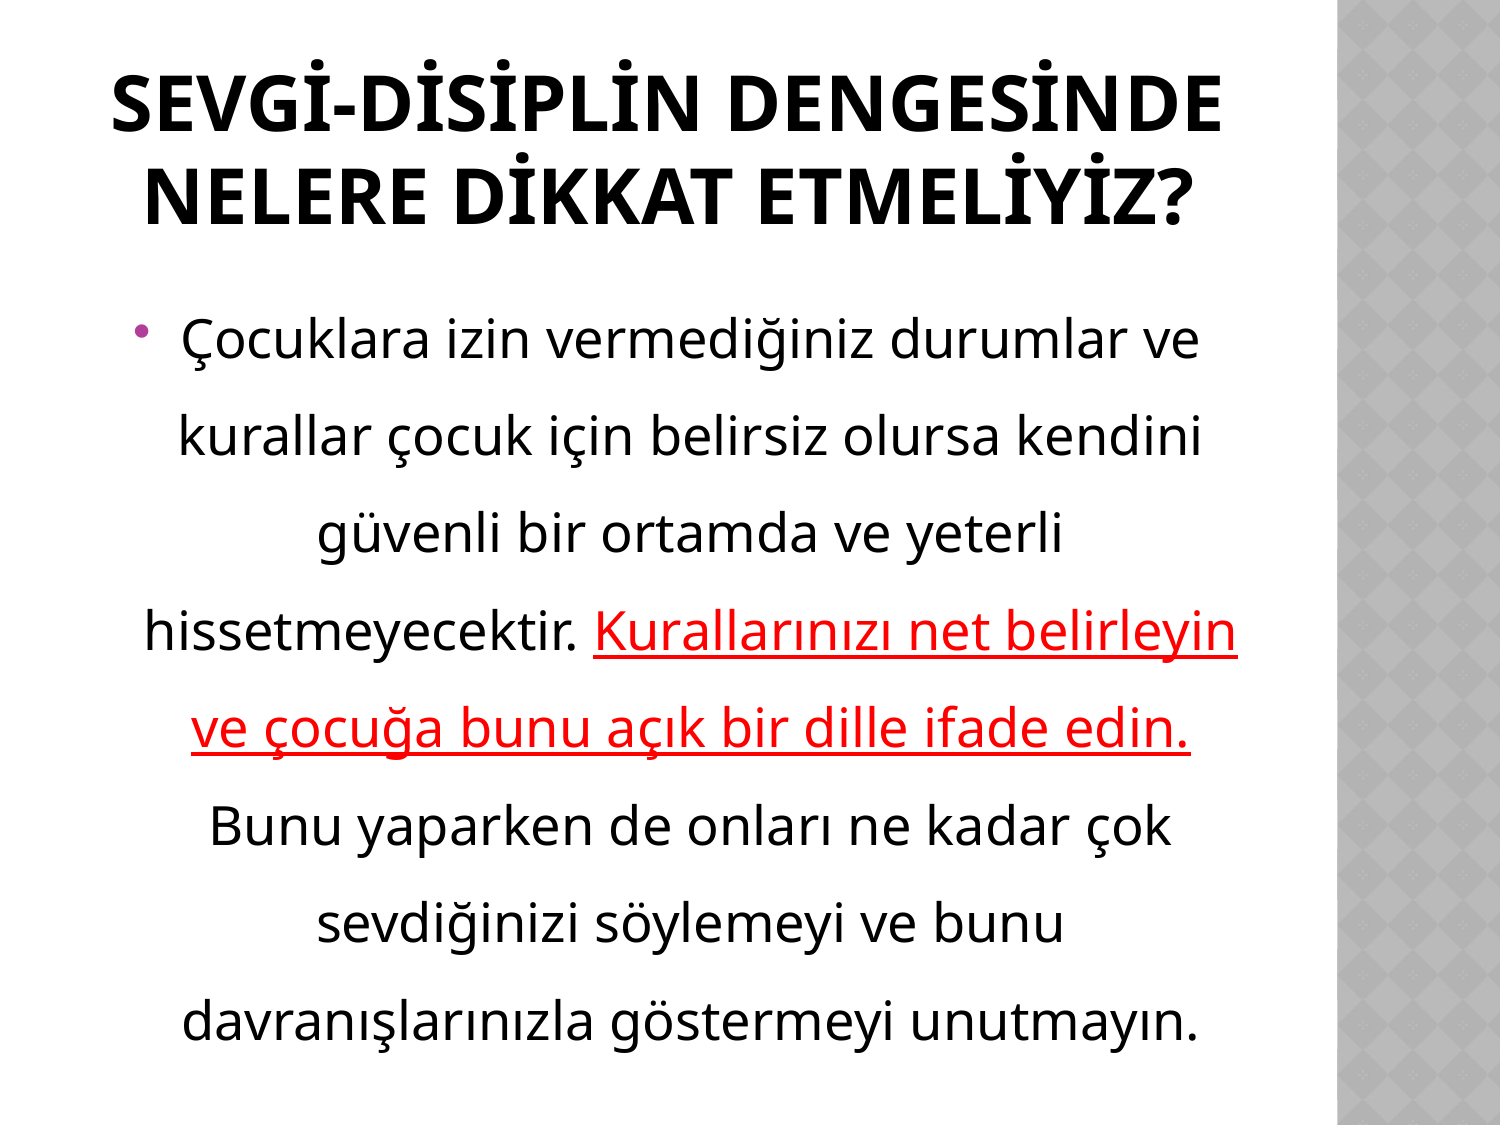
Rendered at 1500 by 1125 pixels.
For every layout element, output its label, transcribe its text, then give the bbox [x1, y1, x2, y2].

list Çocuklara izin vermediğiniz durumlar ve kurallar çocuk için belirsiz olursa kendini güvenli bir ortamda ve yeterli hissetmeyecektir. Kurallarınızı net belirleyin ve çocuğa bunu açık bir dille ifade edin. Bunu yaparken de onları ne kadar çok sevdiğinizi söylemeyi ve bunu davranışlarınızla göstermeyi unutmayın. [75, 264, 1263, 1059]
title SEVGİ-DİSİPLİN DENGESİNDE NELERE DİKKAT ETMELİYİZ? [75, 52, 1263, 240]
